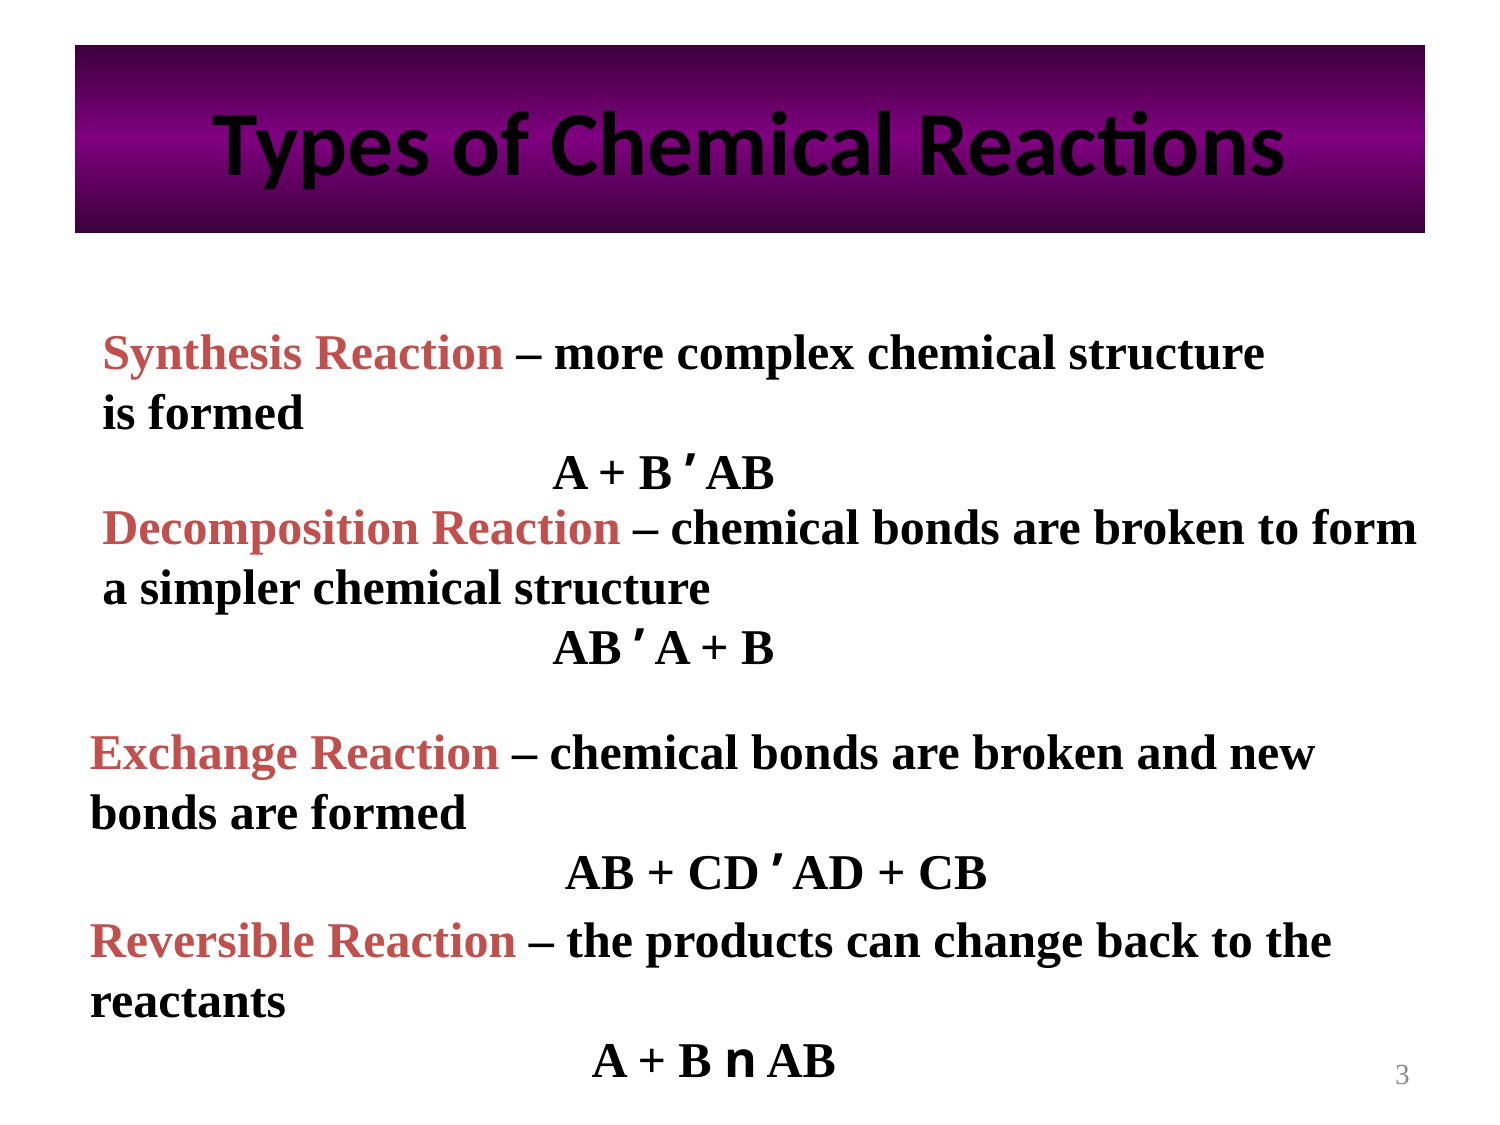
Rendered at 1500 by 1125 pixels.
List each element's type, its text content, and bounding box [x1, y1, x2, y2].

text_box Synthesis Reaction – more complex chemical structure is formed A + B ’ AB [87, 312, 1313, 487]
slide_number 3 [1074, 1042, 1425, 1103]
text_box Decomposition Reaction – chemical bonds are broken to form a simpler chemical structure AB ’ A + B [87, 487, 1486, 683]
title Types of Chemical Reactions [75, 45, 1425, 233]
text_box Exchange Reaction – chemical bonds are broken and new bonds are formed AB + CD ’ AD + CB [75, 712, 1453, 908]
text_box Reversible Reaction – the products can change back to the reactants A + B n AB [74, 899, 1353, 1095]
